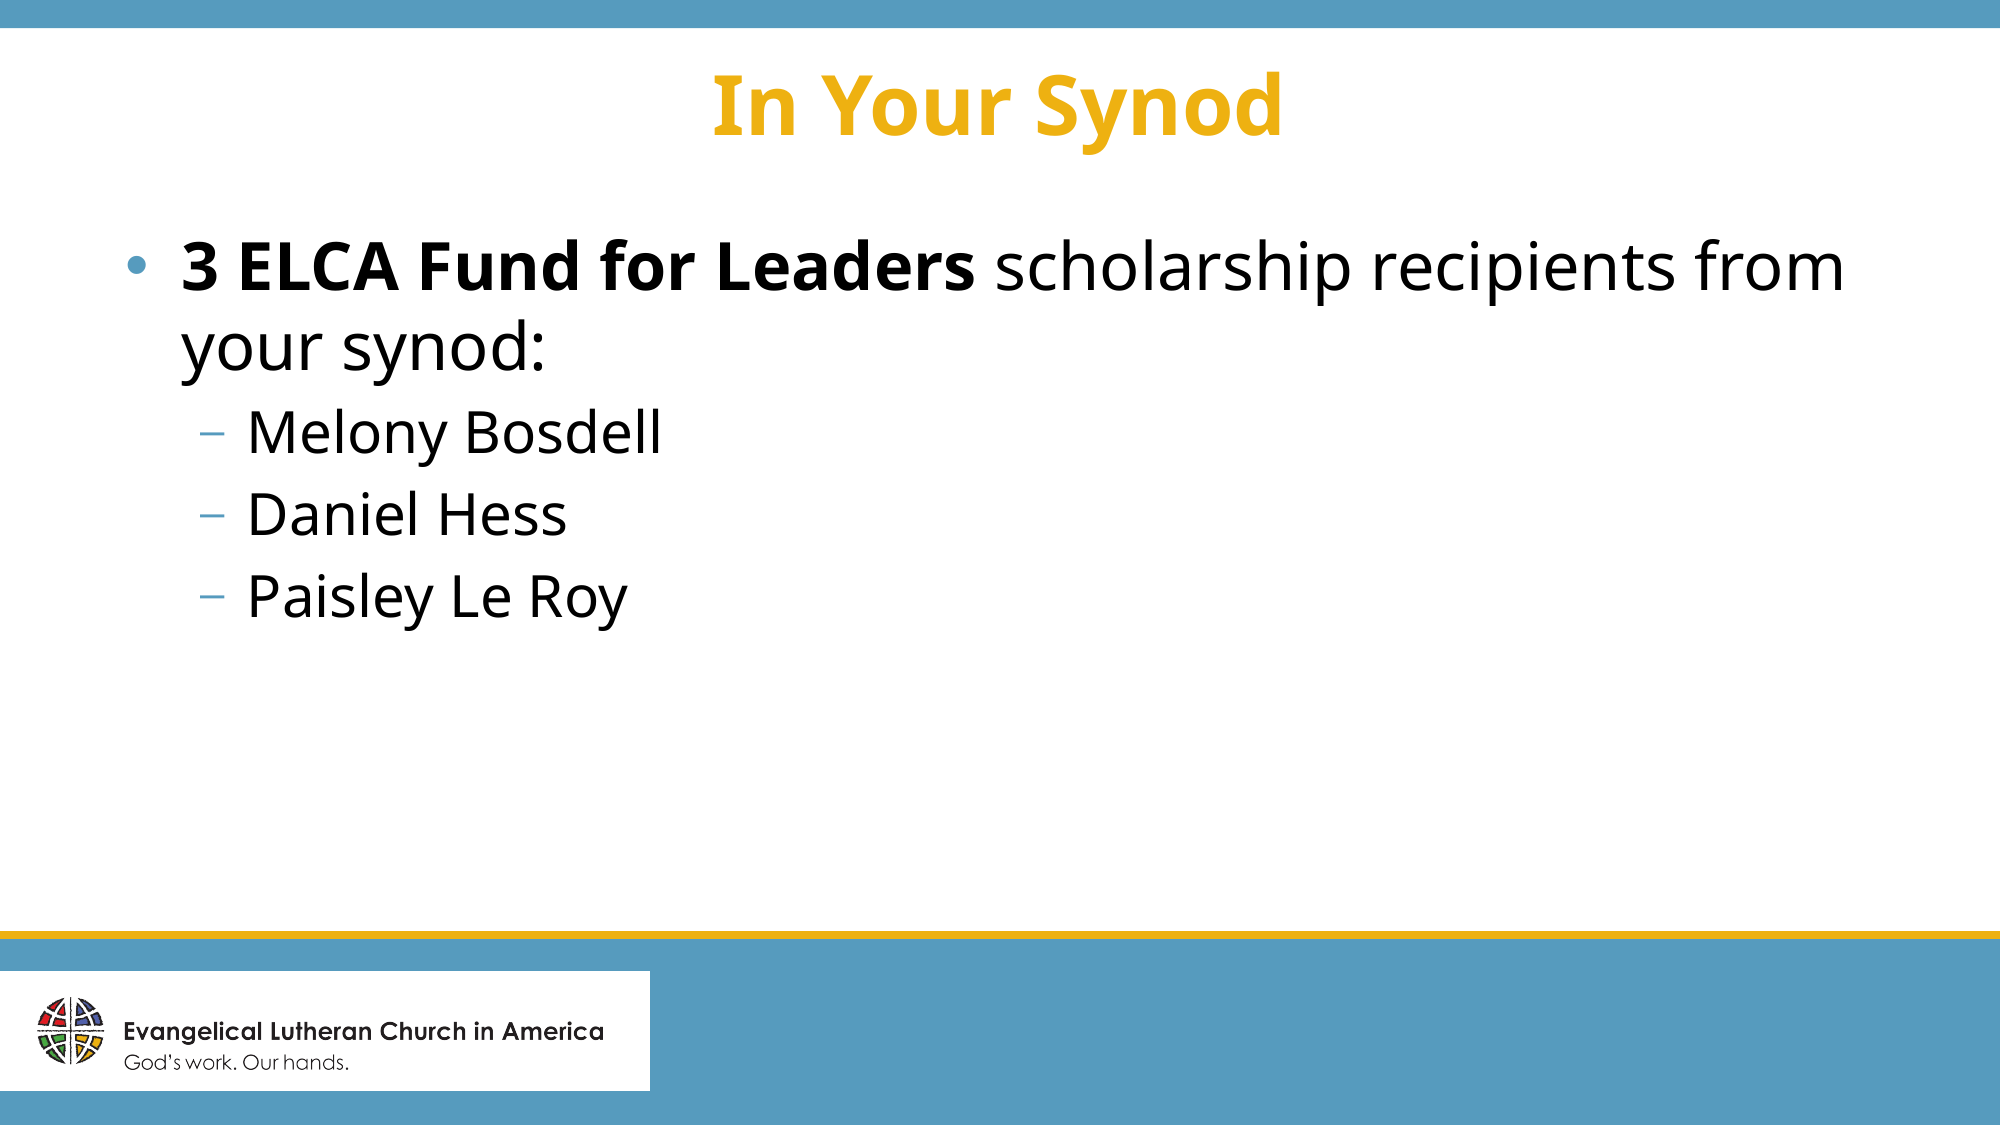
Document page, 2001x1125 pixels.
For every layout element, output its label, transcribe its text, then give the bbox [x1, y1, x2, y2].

picture [37, 997, 603, 1071]
title In Your Synod [125, 45, 1875, 207]
list 3 ELCA Fund for Leaders scholarship recipients from your synod: Melony Bosdell Daniel Hess Paisley Le Roy [125, 216, 1875, 899]
